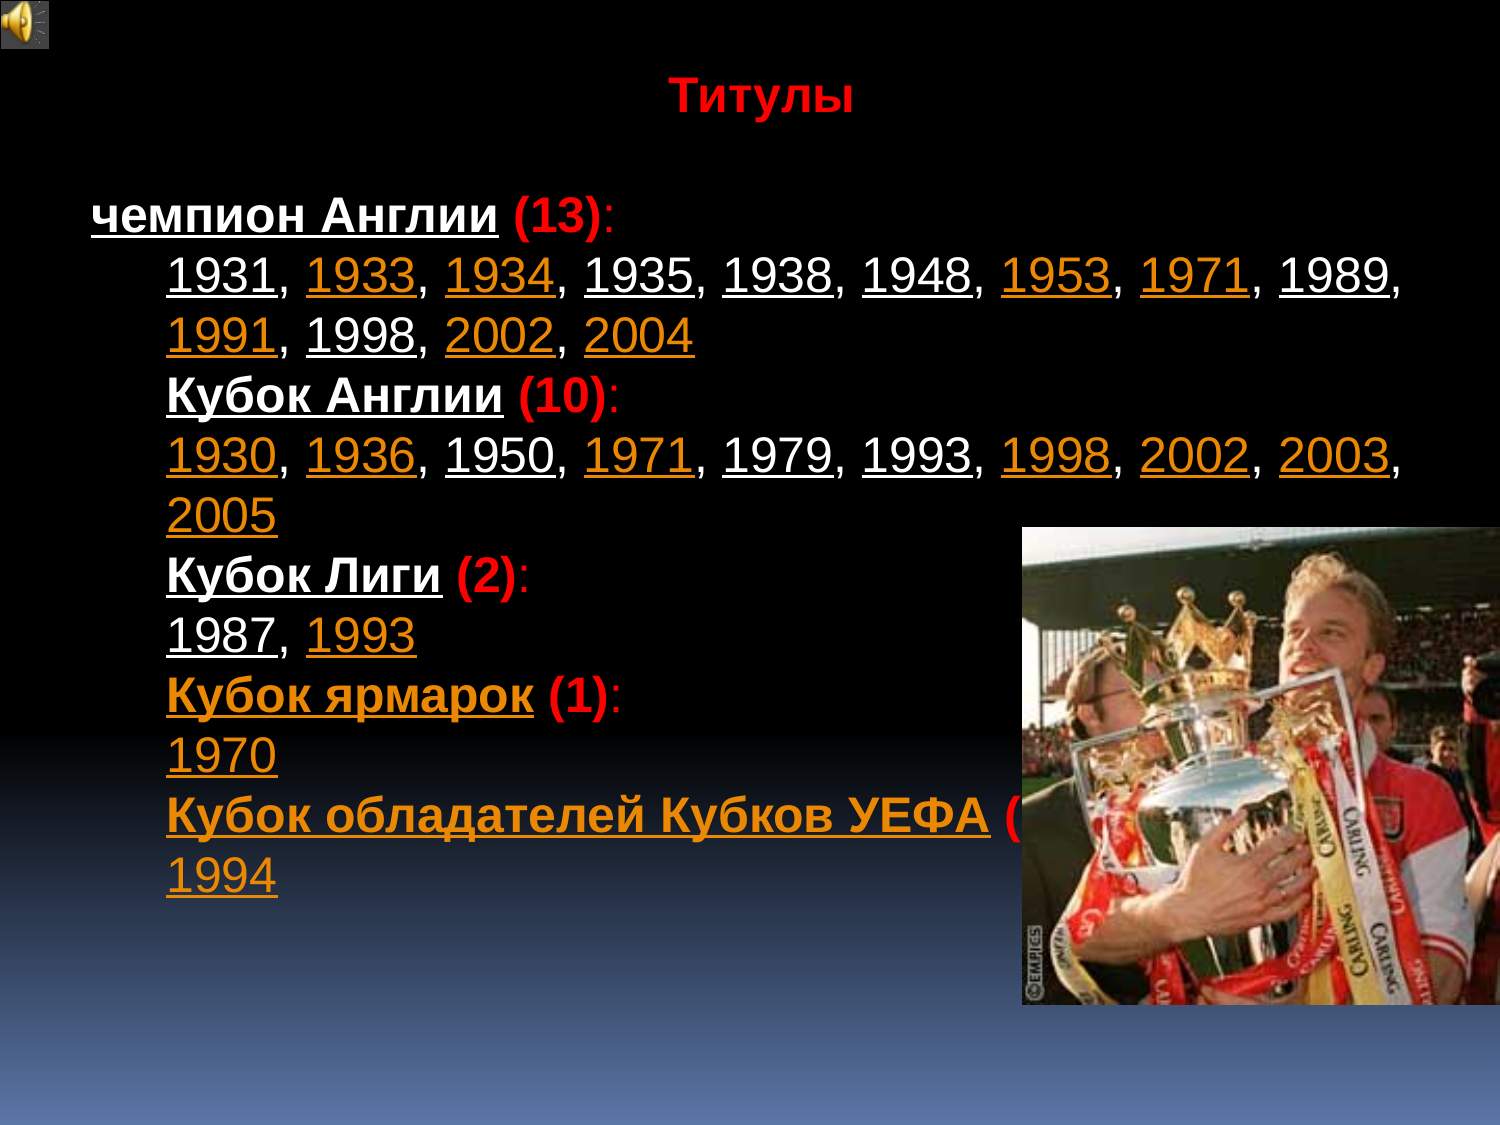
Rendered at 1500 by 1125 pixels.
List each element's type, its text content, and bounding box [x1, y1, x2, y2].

picture [1022, 526, 1500, 1006]
text_box Титулы чемпион Англии (13): 1931, 1933, 1934, 1935, 1938, 1948, 1953, 1971, 1989, 1991, 1998, 2002, 2004 Кубок Англии (10): 1930, 1936, 1950, 1971, 1979, 1993, 1998, 2002, 2003, 2005 Кубок Лиги (2): 1987, 1993 Кубок ярмарок (1): 1970 Кубок обладателей Кубков УЕФА (1): 1994 [76, 54, 1448, 995]
picture [0, 0, 51, 51]
